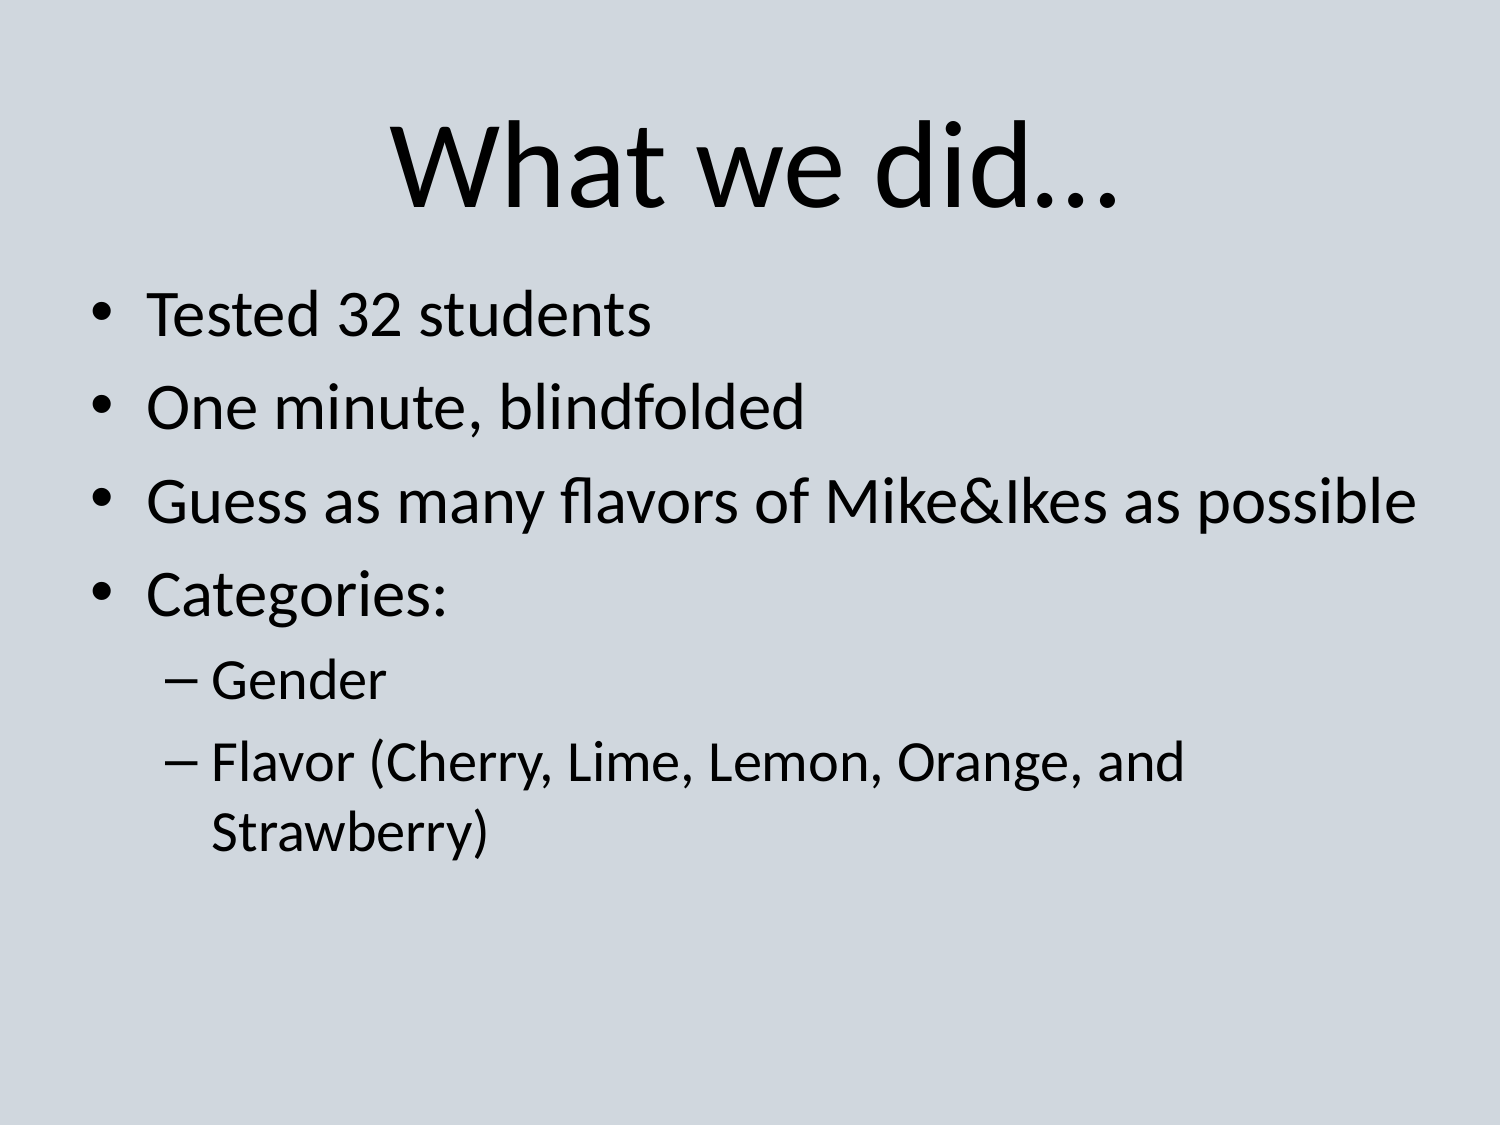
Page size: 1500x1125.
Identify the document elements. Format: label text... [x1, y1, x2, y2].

list Tested 32 students One minute, blindfolded Guess as many flavors of Mike&Ikes as possible Categories: Gender Flavor (Cherry, Lime, Lemon, Orange, and Strawberry) [75, 262, 1450, 1005]
text_box What we did… [374, 74, 1138, 240]
